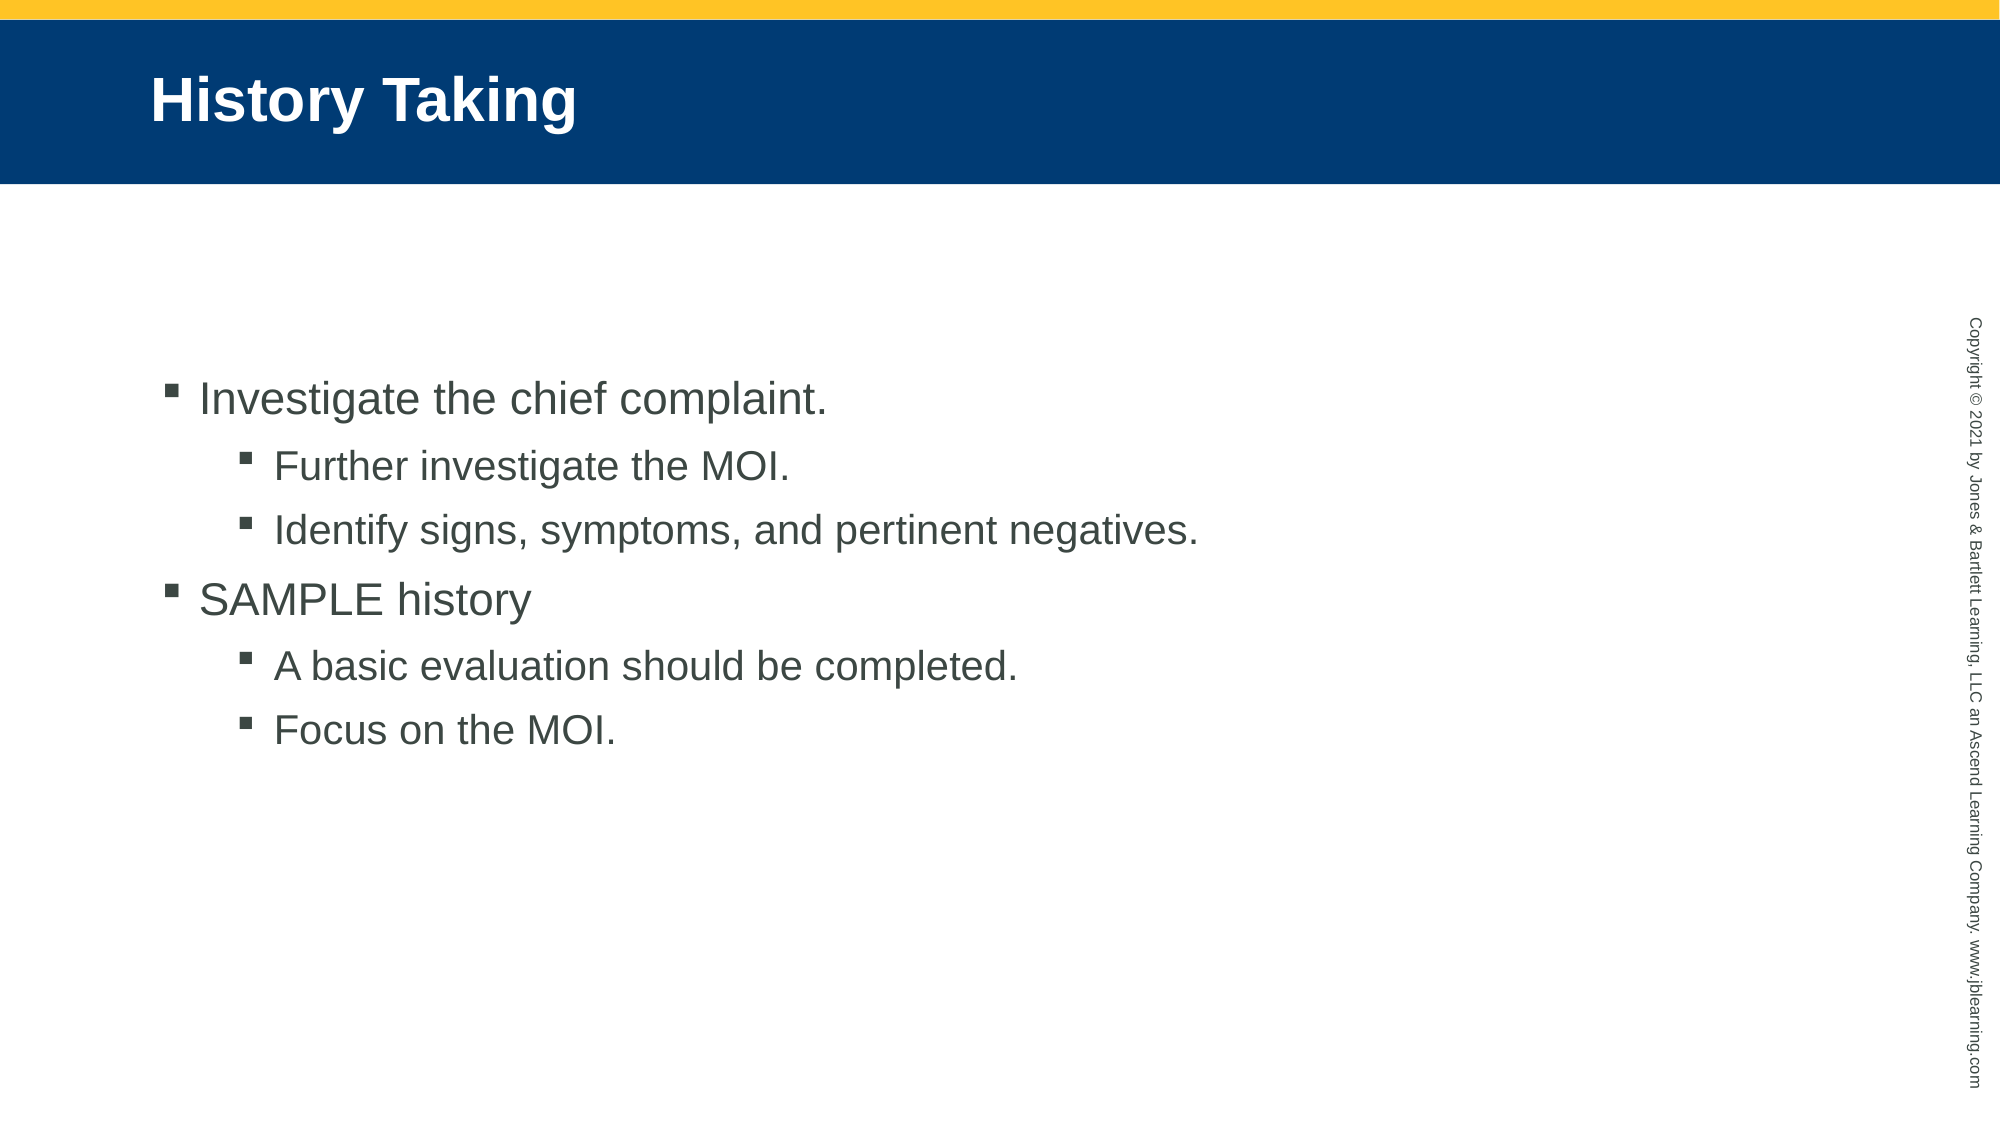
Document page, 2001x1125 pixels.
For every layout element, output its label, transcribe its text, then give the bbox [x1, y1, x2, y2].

title History Taking [0, 19, 2000, 185]
list Investigate the chief complaint. Further investigate the MOI. Identify signs, symptoms, and pertinent negatives. SAMPLE history A basic evaluation should be completed. Focus on the MOI. [146, 361, 1859, 1016]
